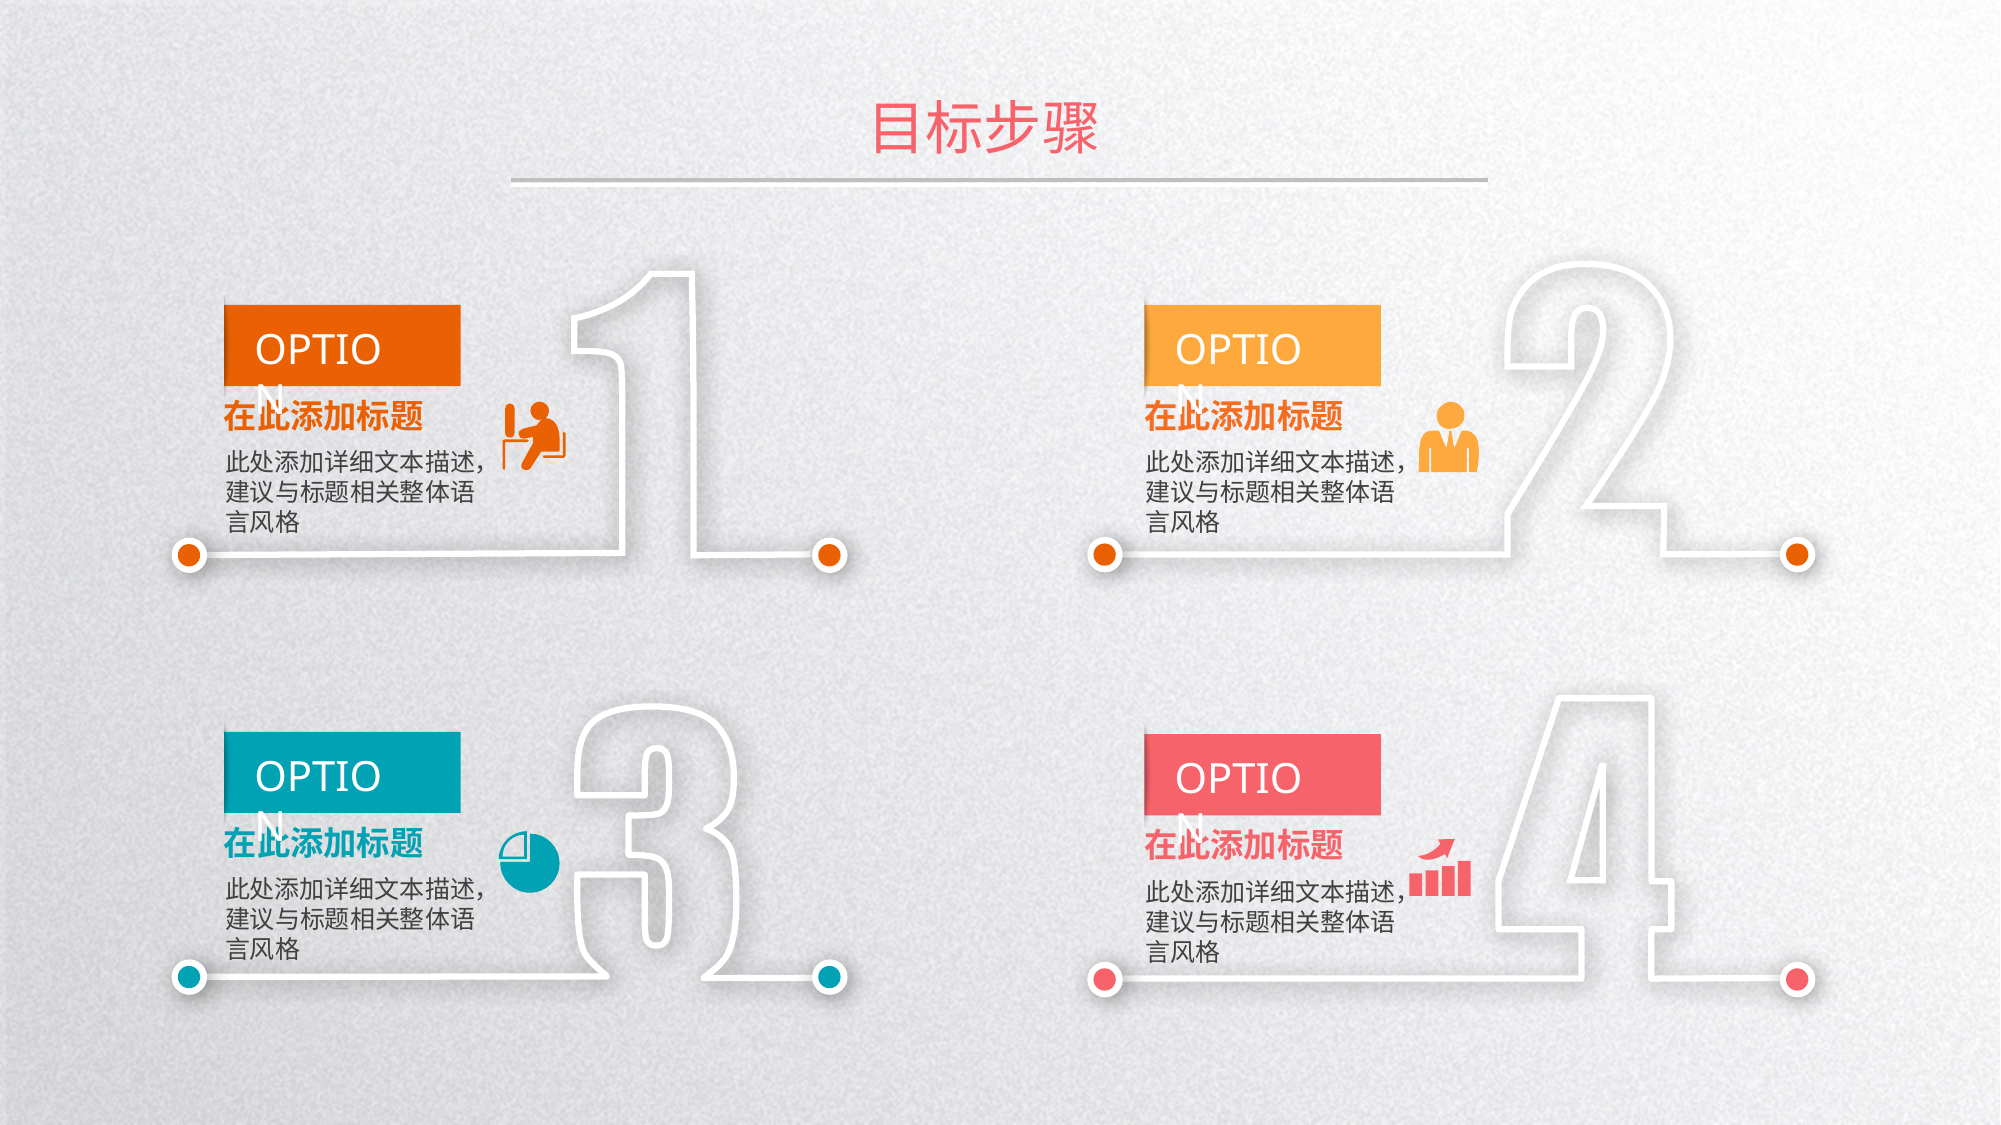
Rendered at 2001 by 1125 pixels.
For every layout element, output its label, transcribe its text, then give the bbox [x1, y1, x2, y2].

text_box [1409, 838, 1471, 897]
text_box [1779, 536, 1816, 573]
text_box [1116, 698, 1796, 979]
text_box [209, 814, 525, 973]
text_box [1129, 816, 1445, 975]
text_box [1129, 387, 1445, 546]
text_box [511, 179, 1489, 186]
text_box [1779, 961, 1816, 998]
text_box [502, 401, 566, 471]
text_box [1087, 961, 1123, 998]
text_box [171, 959, 208, 995]
picture [0, 0, 2001, 1125]
text_box 目标步骤 [852, 84, 1116, 169]
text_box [1144, 721, 1381, 829]
text_box [1141, 262, 1770, 556]
text_box [225, 706, 802, 979]
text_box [1144, 292, 1381, 400]
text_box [498, 831, 560, 893]
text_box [1087, 536, 1123, 573]
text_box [1418, 401, 1480, 473]
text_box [171, 537, 208, 573]
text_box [223, 292, 461, 400]
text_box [812, 959, 848, 995]
text_box [224, 272, 802, 557]
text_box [223, 718, 461, 827]
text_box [812, 537, 848, 573]
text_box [209, 387, 525, 546]
